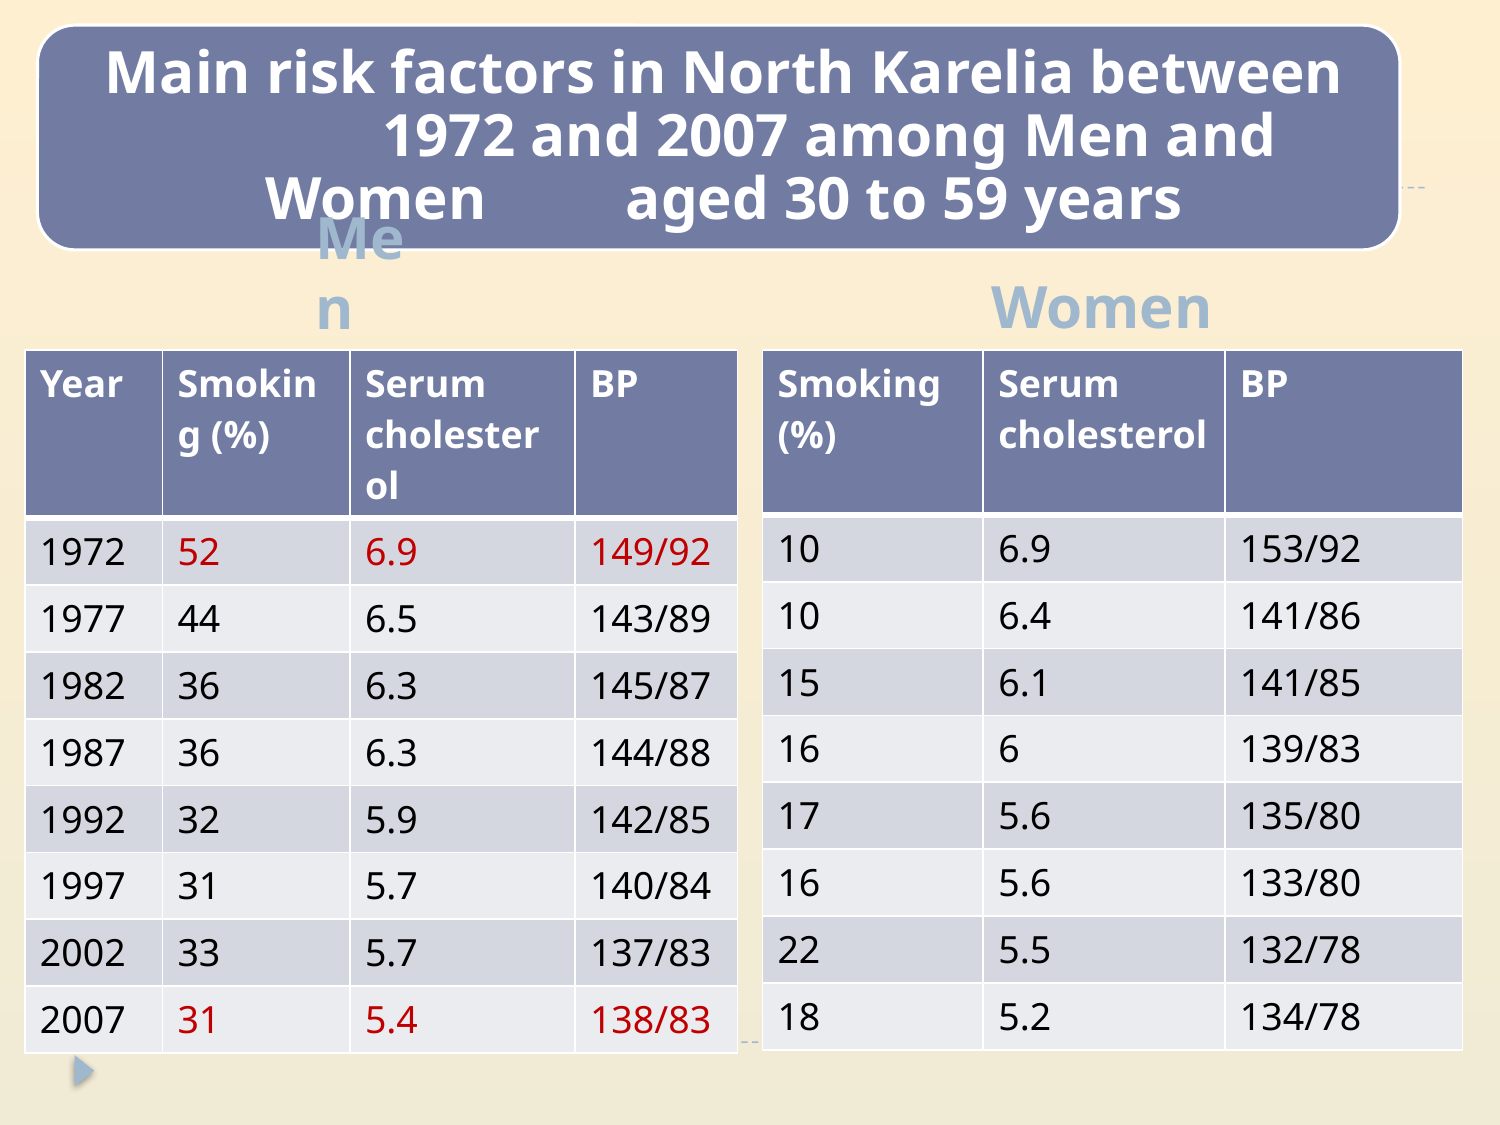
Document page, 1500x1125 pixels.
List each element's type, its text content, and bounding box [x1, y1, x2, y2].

table_cell 144/88 [576, 720, 737, 785]
table_cell 2007 [26, 987, 162, 1052]
table_cell 6.3 [351, 653, 574, 718]
table_cell 5.4 [351, 987, 574, 1052]
table_cell 6.9 [351, 521, 574, 584]
table_cell 149/92 [576, 521, 737, 584]
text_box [37, 24, 1401, 251]
table_cell 22 [763, 917, 982, 982]
table_cell 5.9 [351, 786, 574, 852]
table_cell 44 [163, 586, 349, 651]
table_header Serum cholesterol [351, 351, 574, 515]
table_cell 140/84 [576, 853, 737, 918]
table_cell 6.5 [351, 586, 574, 651]
table_cell 1977 [26, 586, 162, 651]
table_cell 1992 [26, 786, 162, 852]
table_cell 135/80 [1226, 783, 1462, 848]
table_cell 139/83 [1226, 716, 1462, 781]
table_cell 1987 [26, 720, 162, 785]
table_cell 134/78 [1226, 984, 1462, 1049]
table_cell 17 [763, 783, 982, 848]
table_cell 5.2 [984, 984, 1224, 1049]
table_cell 6.3 [351, 720, 574, 785]
table_header BP [1226, 351, 1462, 512]
table_cell 16 [763, 850, 982, 915]
table_header BP [576, 351, 737, 515]
table_cell 6 [984, 716, 1224, 781]
table_header Serum cholesterol [984, 351, 1224, 512]
table_header Smoking (%) [163, 351, 349, 515]
table_cell 143/89 [576, 586, 737, 651]
table_cell 10 [763, 518, 982, 581]
table_cell 145/87 [576, 653, 737, 718]
table_cell 5.6 [984, 783, 1224, 848]
table_cell 36 [163, 653, 349, 718]
table_cell 6.1 [984, 649, 1224, 715]
table_cell 1997 [26, 853, 162, 918]
list Women [976, 263, 1229, 348]
table_header Smoking (%) [763, 351, 982, 512]
table_cell 141/85 [1226, 649, 1462, 715]
table_cell 2002 [26, 920, 162, 985]
table_cell 33 [163, 920, 349, 985]
table_cell 138/83 [576, 987, 737, 1052]
table_cell 5.5 [984, 917, 1224, 982]
table_cell 153/92 [1226, 518, 1462, 581]
table_cell 1972 [26, 521, 162, 584]
table_cell 133/80 [1226, 850, 1462, 915]
list Men [300, 263, 451, 349]
table_cell 36 [163, 720, 349, 785]
table_cell 5.7 [351, 853, 574, 918]
table_cell 10 [763, 583, 982, 648]
table_cell 15 [763, 649, 982, 715]
table_cell 31 [163, 987, 349, 1052]
table_cell 6.9 [984, 518, 1224, 581]
table_cell 132/78 [1226, 917, 1462, 982]
table_cell 16 [763, 716, 982, 781]
table_cell 141/86 [1226, 583, 1462, 648]
table_cell 32 [163, 786, 349, 852]
table_cell 6.4 [984, 583, 1224, 648]
table_cell 52 [163, 521, 349, 584]
table_cell 142/85 [576, 786, 737, 852]
table_cell 18 [763, 984, 982, 1049]
table_cell 5.6 [984, 850, 1224, 915]
table_cell 137/83 [576, 920, 737, 985]
table_cell 5.7 [351, 920, 574, 985]
table_cell 1982 [26, 653, 162, 718]
table_header Year [26, 351, 162, 515]
table_cell 31 [163, 853, 349, 918]
